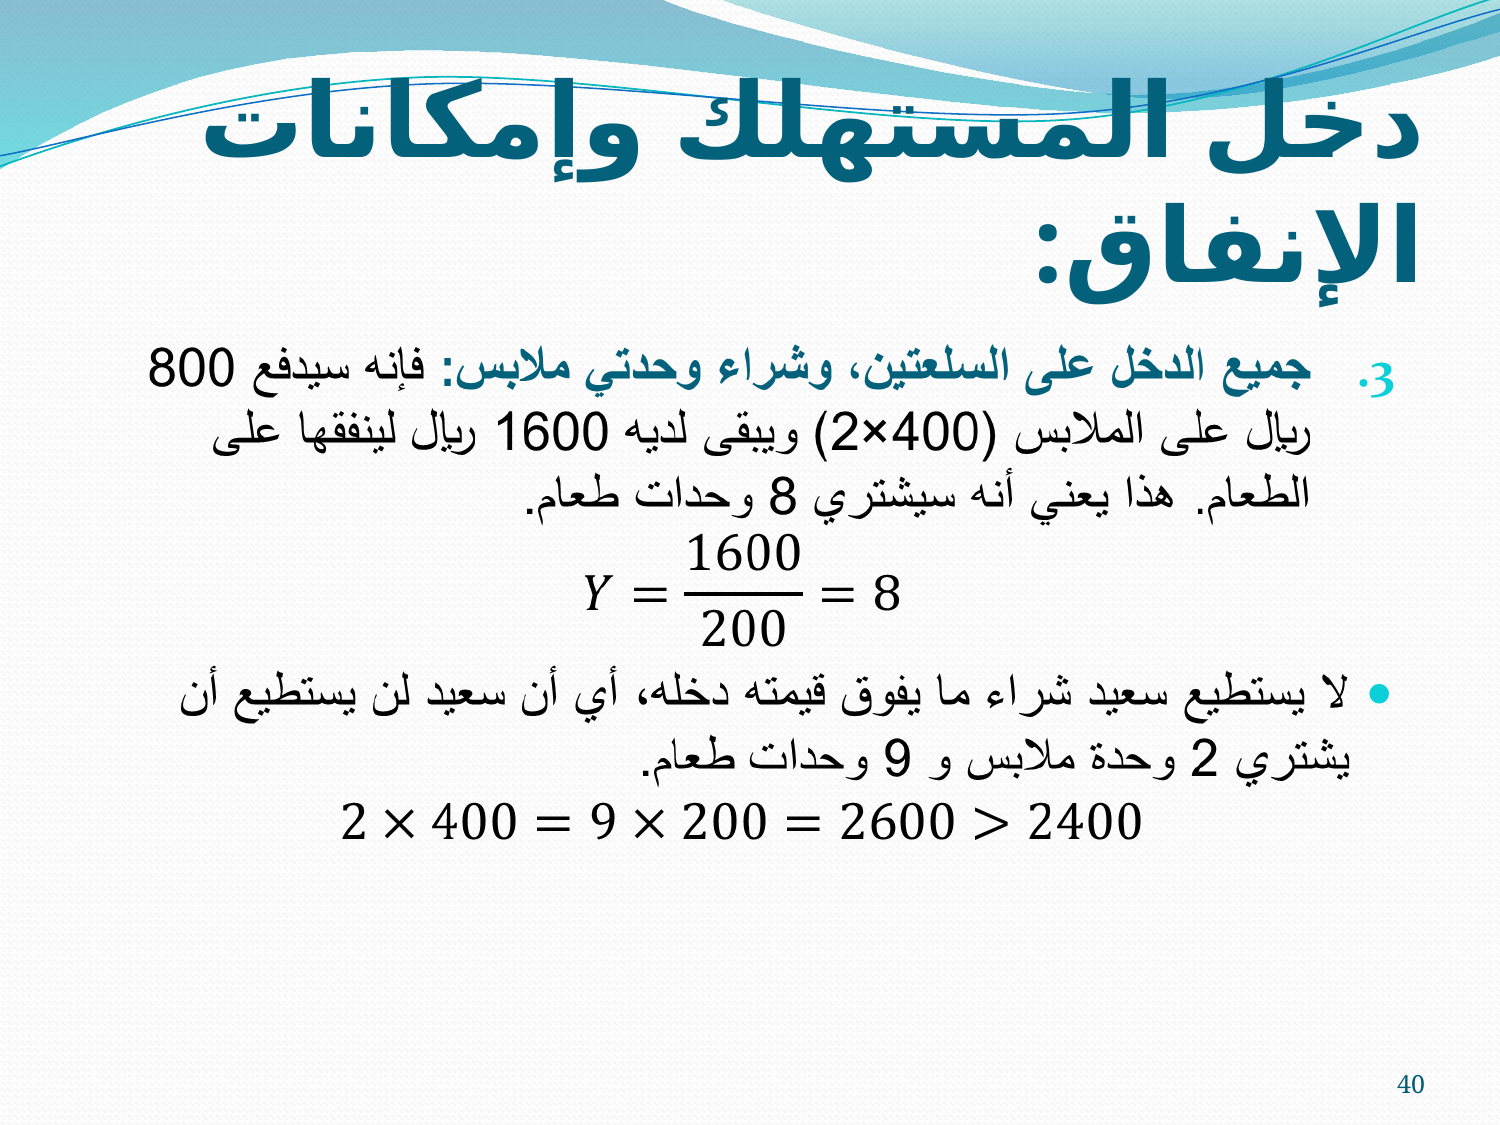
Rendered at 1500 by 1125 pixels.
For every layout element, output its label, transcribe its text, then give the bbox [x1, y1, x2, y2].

title دخل المستهلك وإمكانات الإنفاق: [75, 115, 1425, 303]
list [75, 317, 1425, 1038]
slide_number 40 [1299, 1042, 1425, 1103]
